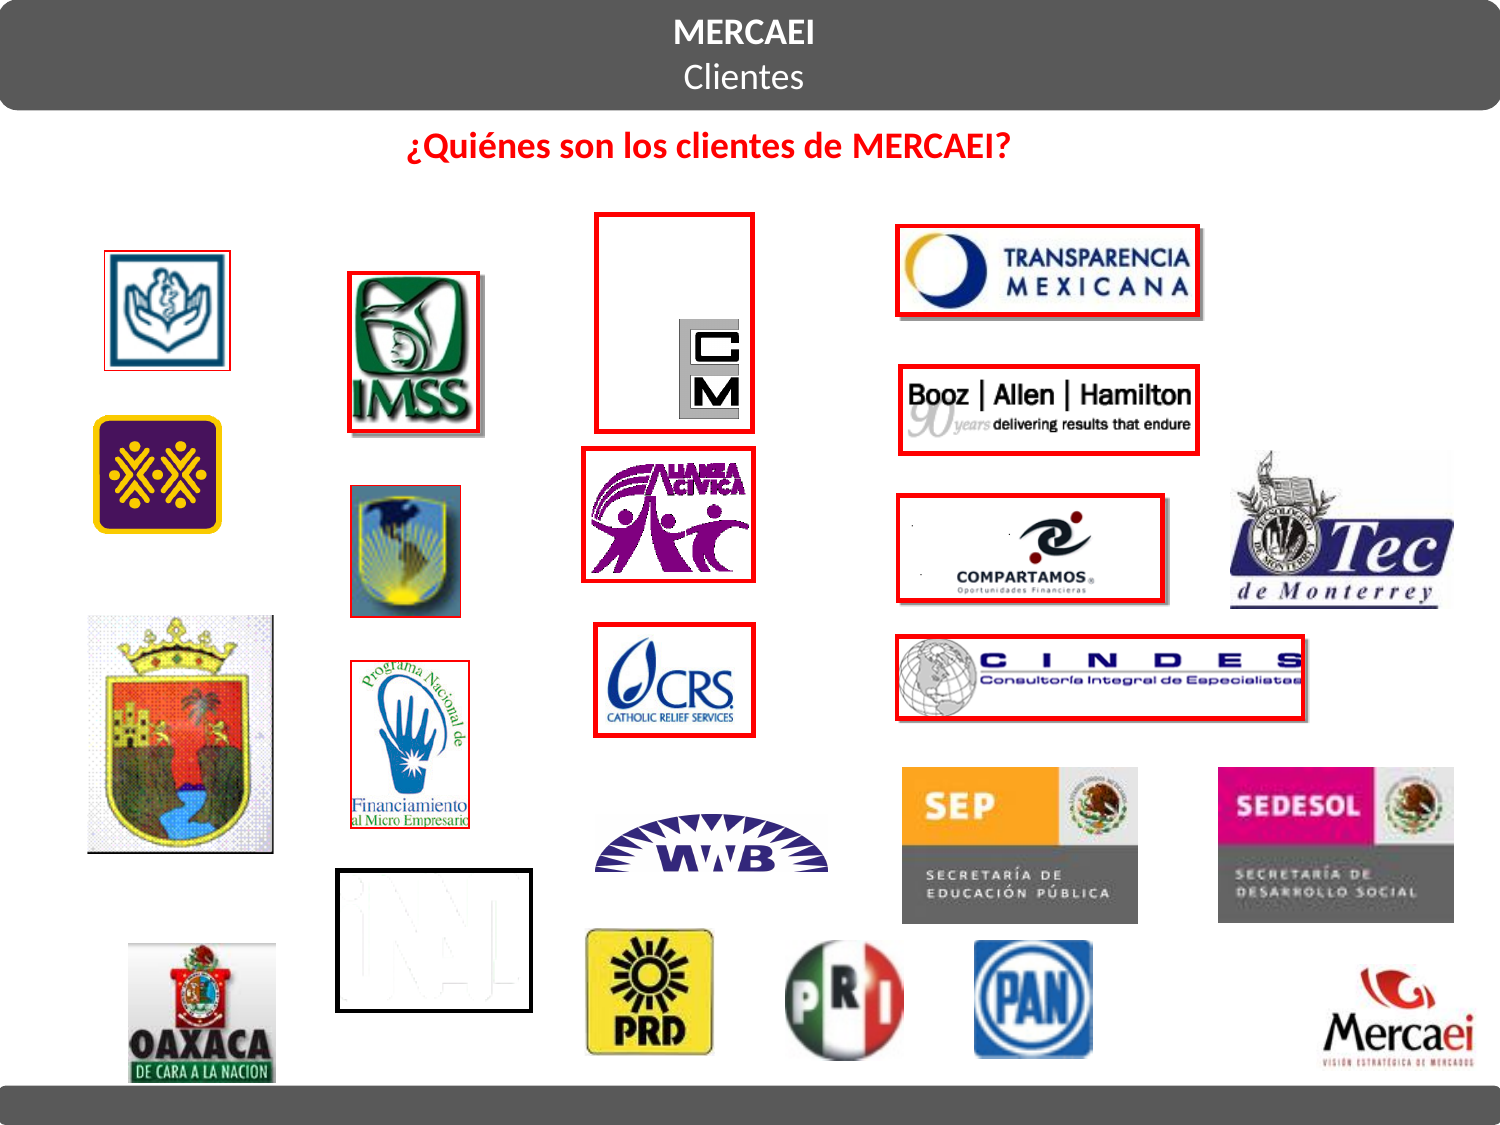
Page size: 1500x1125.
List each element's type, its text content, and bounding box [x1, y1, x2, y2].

picture [585, 450, 752, 580]
picture [105, 251, 230, 371]
picture [785, 940, 904, 1061]
picture [899, 497, 1161, 599]
picture [902, 767, 1138, 924]
picture [1316, 964, 1495, 1071]
picture [339, 872, 529, 1009]
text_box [0, 415, 361, 603]
picture [351, 274, 476, 430]
picture [598, 216, 751, 430]
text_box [70, 614, 302, 932]
picture [902, 368, 1196, 452]
picture [351, 485, 461, 617]
picture [974, 940, 1093, 1059]
text_box MERCAEI Clientes [70, 0, 1418, 105]
picture [597, 626, 752, 734]
picture [1218, 767, 1454, 924]
text_box ¿Quiénes son los clientes de Mercaei? [41, 113, 1377, 238]
picture [1230, 450, 1455, 609]
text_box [503, 813, 896, 921]
picture [128, 942, 276, 1083]
picture [898, 638, 1301, 717]
picture [351, 661, 469, 828]
picture [899, 227, 1196, 313]
picture [584, 928, 715, 1056]
